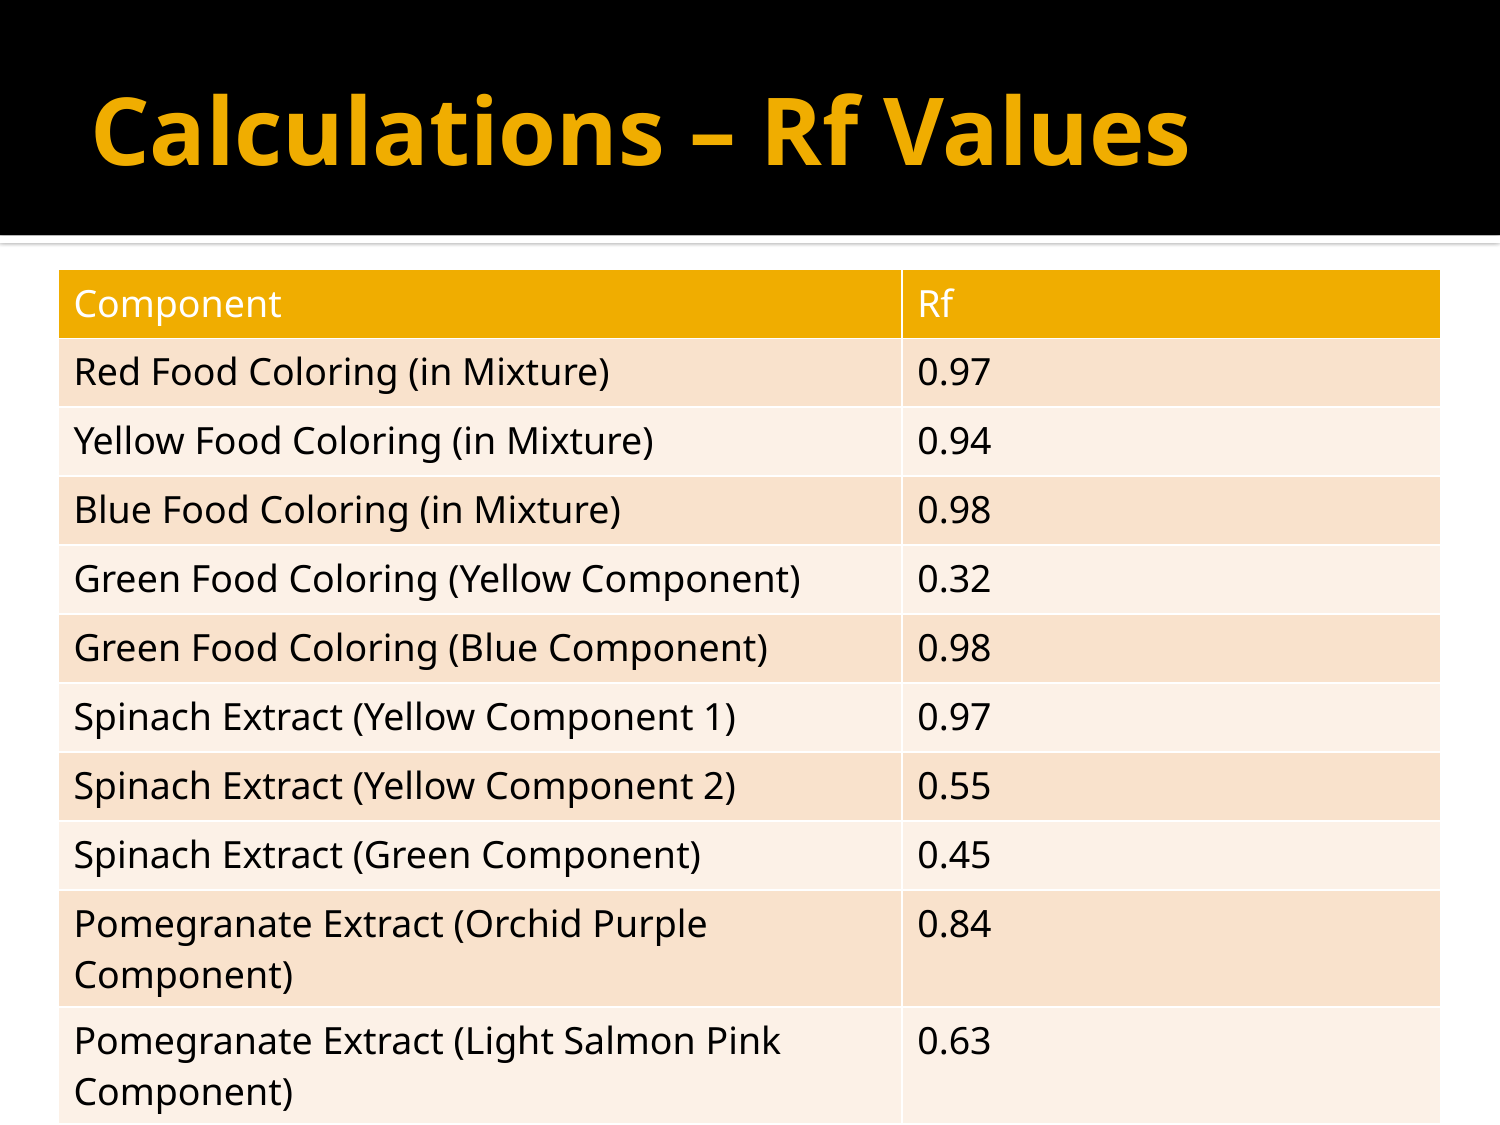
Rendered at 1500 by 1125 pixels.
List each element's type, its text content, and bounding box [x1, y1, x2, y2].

table_cell 0.63 [903, 1008, 1440, 1123]
table_cell 0.98 [903, 477, 1440, 544]
table_cell 0.97 [903, 339, 1440, 406]
table_cell Pomegranate Extract (Orchid Purple Component) [59, 891, 901, 1006]
table_cell Spinach Extract (Yellow Component 2) [59, 753, 901, 820]
table_header Rf [903, 270, 1440, 338]
table_cell Spinach Extract (Yellow Component 1) [59, 684, 901, 751]
table_cell 0.55 [903, 753, 1440, 820]
table_cell 0.45 [903, 822, 1440, 889]
table_cell Red Food Coloring (in Mixture) [59, 339, 901, 406]
table_cell 0.97 [903, 684, 1440, 751]
title Calculations – Rf Values [75, 25, 1425, 231]
table_cell 0.94 [903, 408, 1440, 475]
table_cell 0.84 [903, 891, 1440, 1006]
table_cell 0.32 [903, 546, 1440, 613]
table_cell Spinach Extract (Green Component) [59, 822, 901, 889]
table_header Component [59, 270, 901, 338]
table_cell Green Food Coloring (Blue Component) [59, 615, 901, 682]
table_cell Blue Food Coloring (in Mixture) [59, 477, 901, 544]
table_cell Green Food Coloring (Yellow Component) [59, 546, 901, 613]
table_cell Yellow Food Coloring (in Mixture) [59, 408, 901, 475]
table_cell 0.98 [903, 615, 1440, 682]
table_cell Pomegranate Extract (Light Salmon Pink Component) [59, 1008, 901, 1123]
